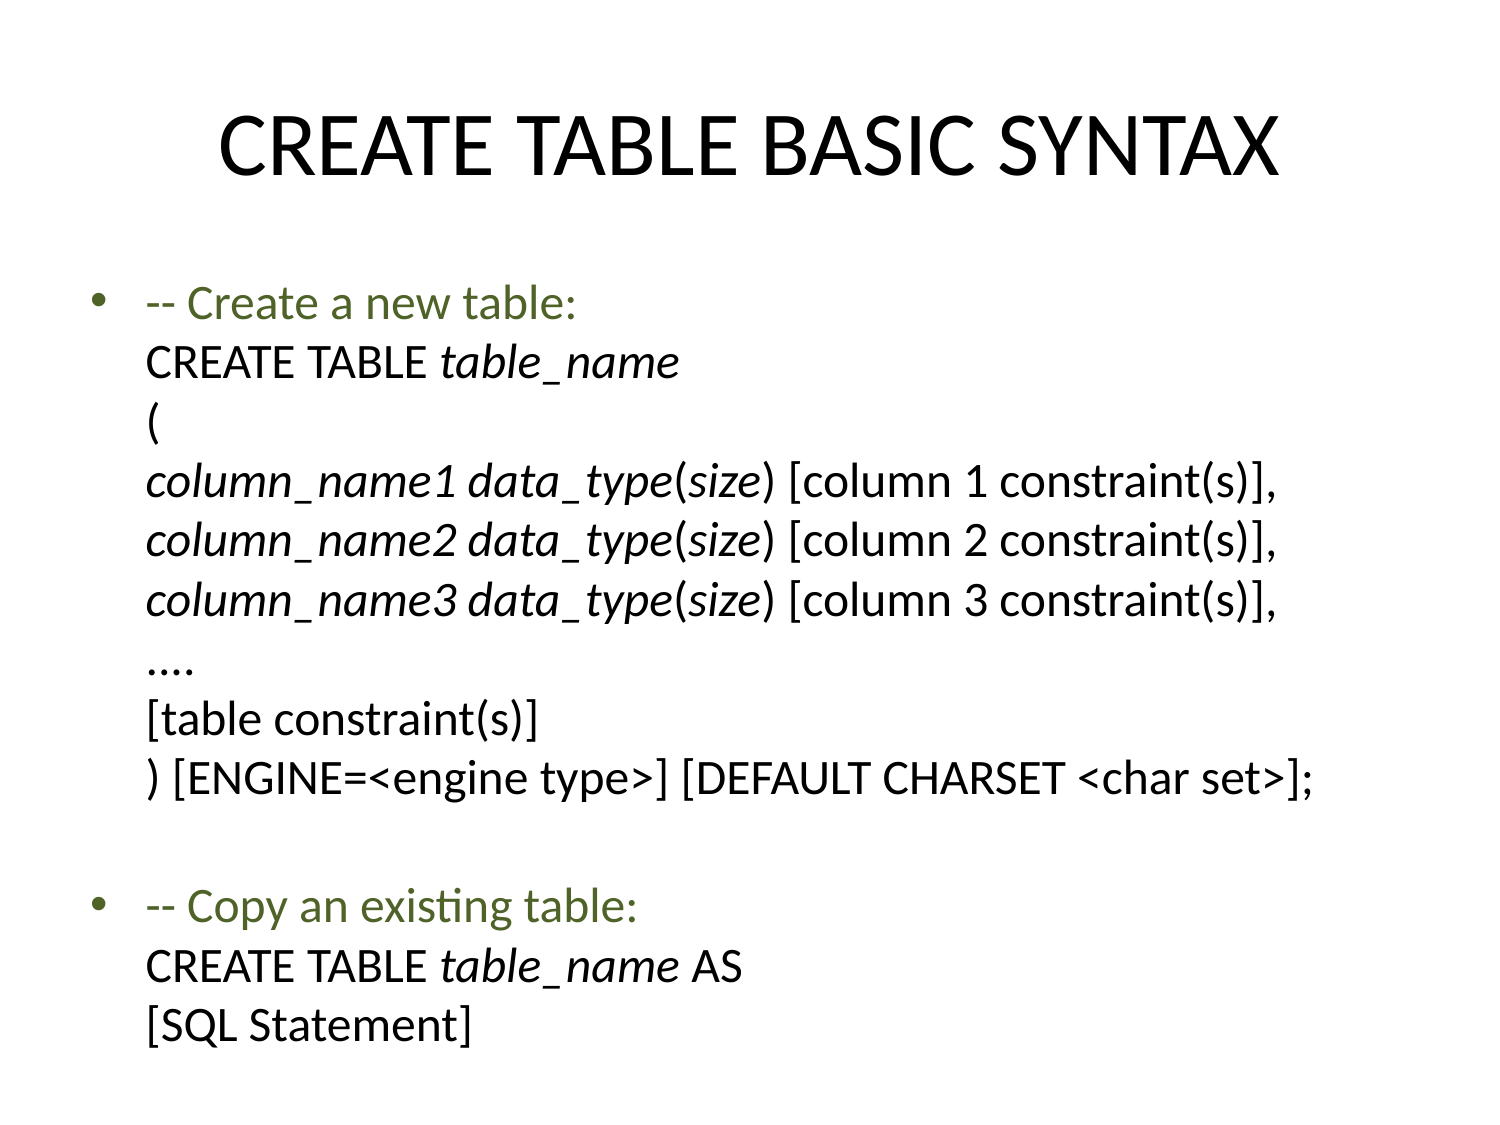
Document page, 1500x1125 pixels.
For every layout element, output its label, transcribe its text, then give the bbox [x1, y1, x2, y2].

title CREATE TABLE BASIC SYNTAX [75, 45, 1425, 233]
list -- Create a new table: CREATE TABLE table_name ( column_name1 data_type(size) [column 1 constraint(s)], column_name2 data_type(size) [column 2 constraint(s)], column_name3 data_type(size) [column 3 constraint(s)], .... [table constraint(s)] ) [ENGINE=<engine type>] [DEFAULT CHARSET <char set>]; -- Copy an existing table: CREATE TABLE table_name AS [SQL Statement] [75, 262, 1425, 1063]
